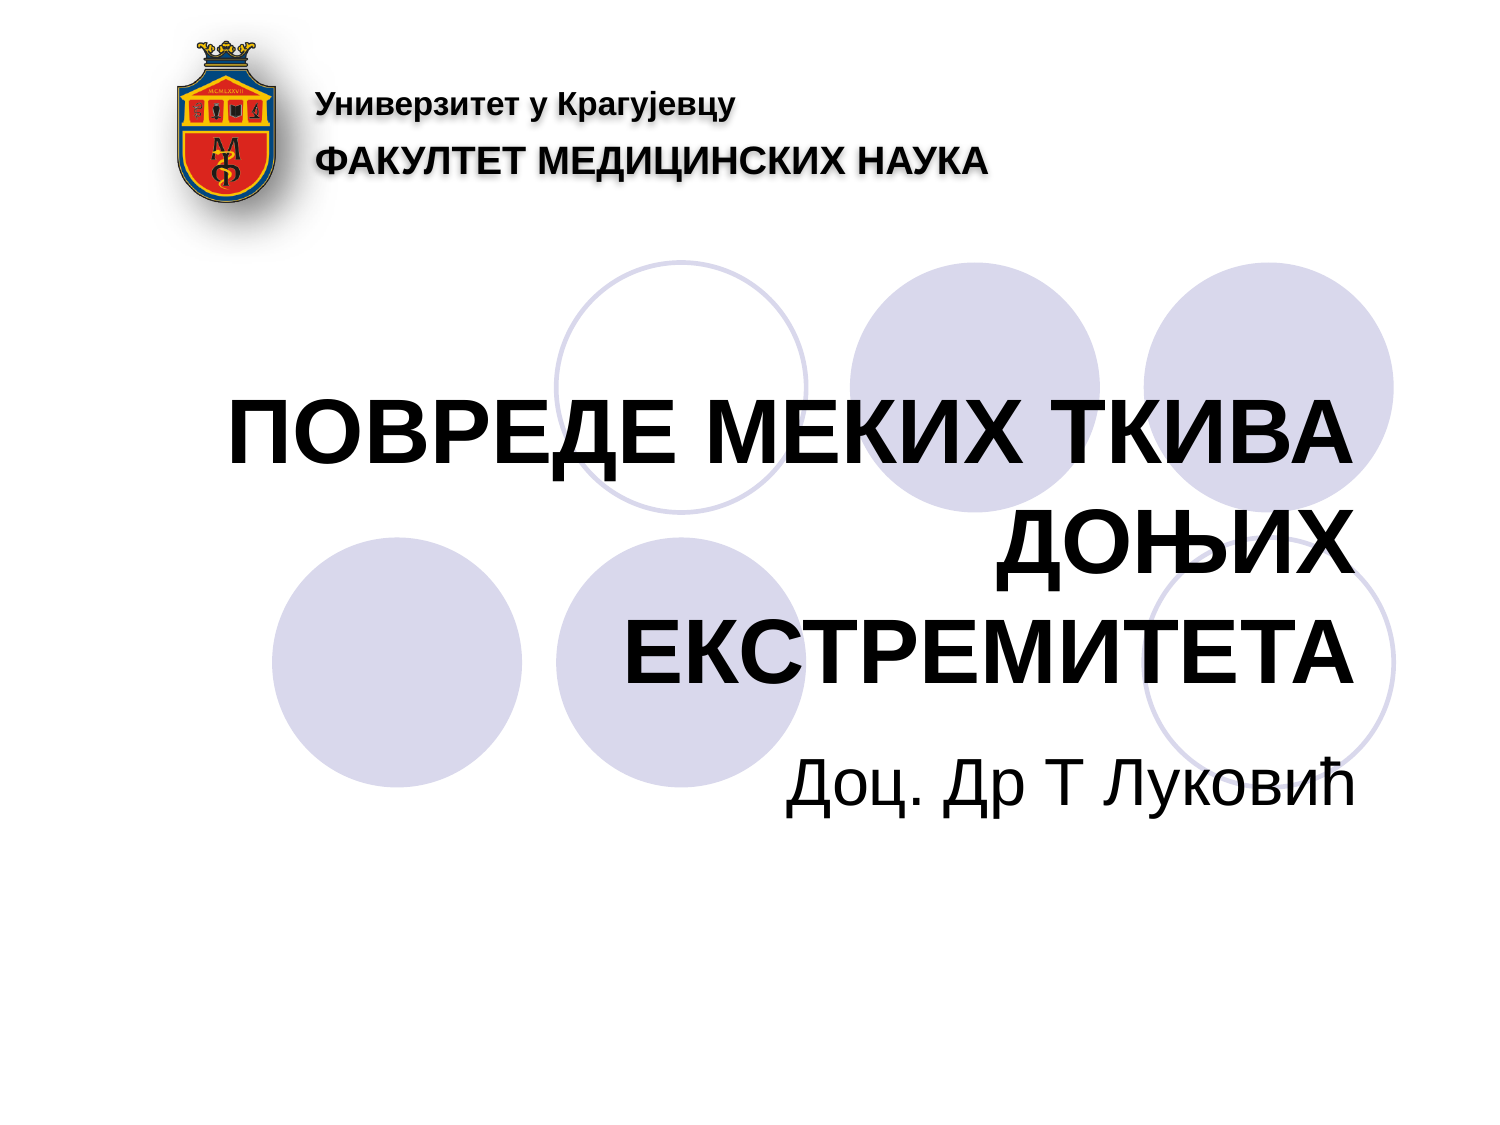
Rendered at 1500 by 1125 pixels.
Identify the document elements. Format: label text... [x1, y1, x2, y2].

subtitle Доц. Др T Луковић [135, 730, 1373, 919]
title ПОВРЕДЕ МЕКИХ ТКИВА ДОЊИХ ЕКСТРЕМИТЕТА [134, 124, 1373, 710]
text_box Универзитет у Крaгујевцу ФАКУЛТЕТ МЕДИЦИНСКИХ НАУКА [304, 74, 1328, 190]
picture [162, 36, 288, 207]
